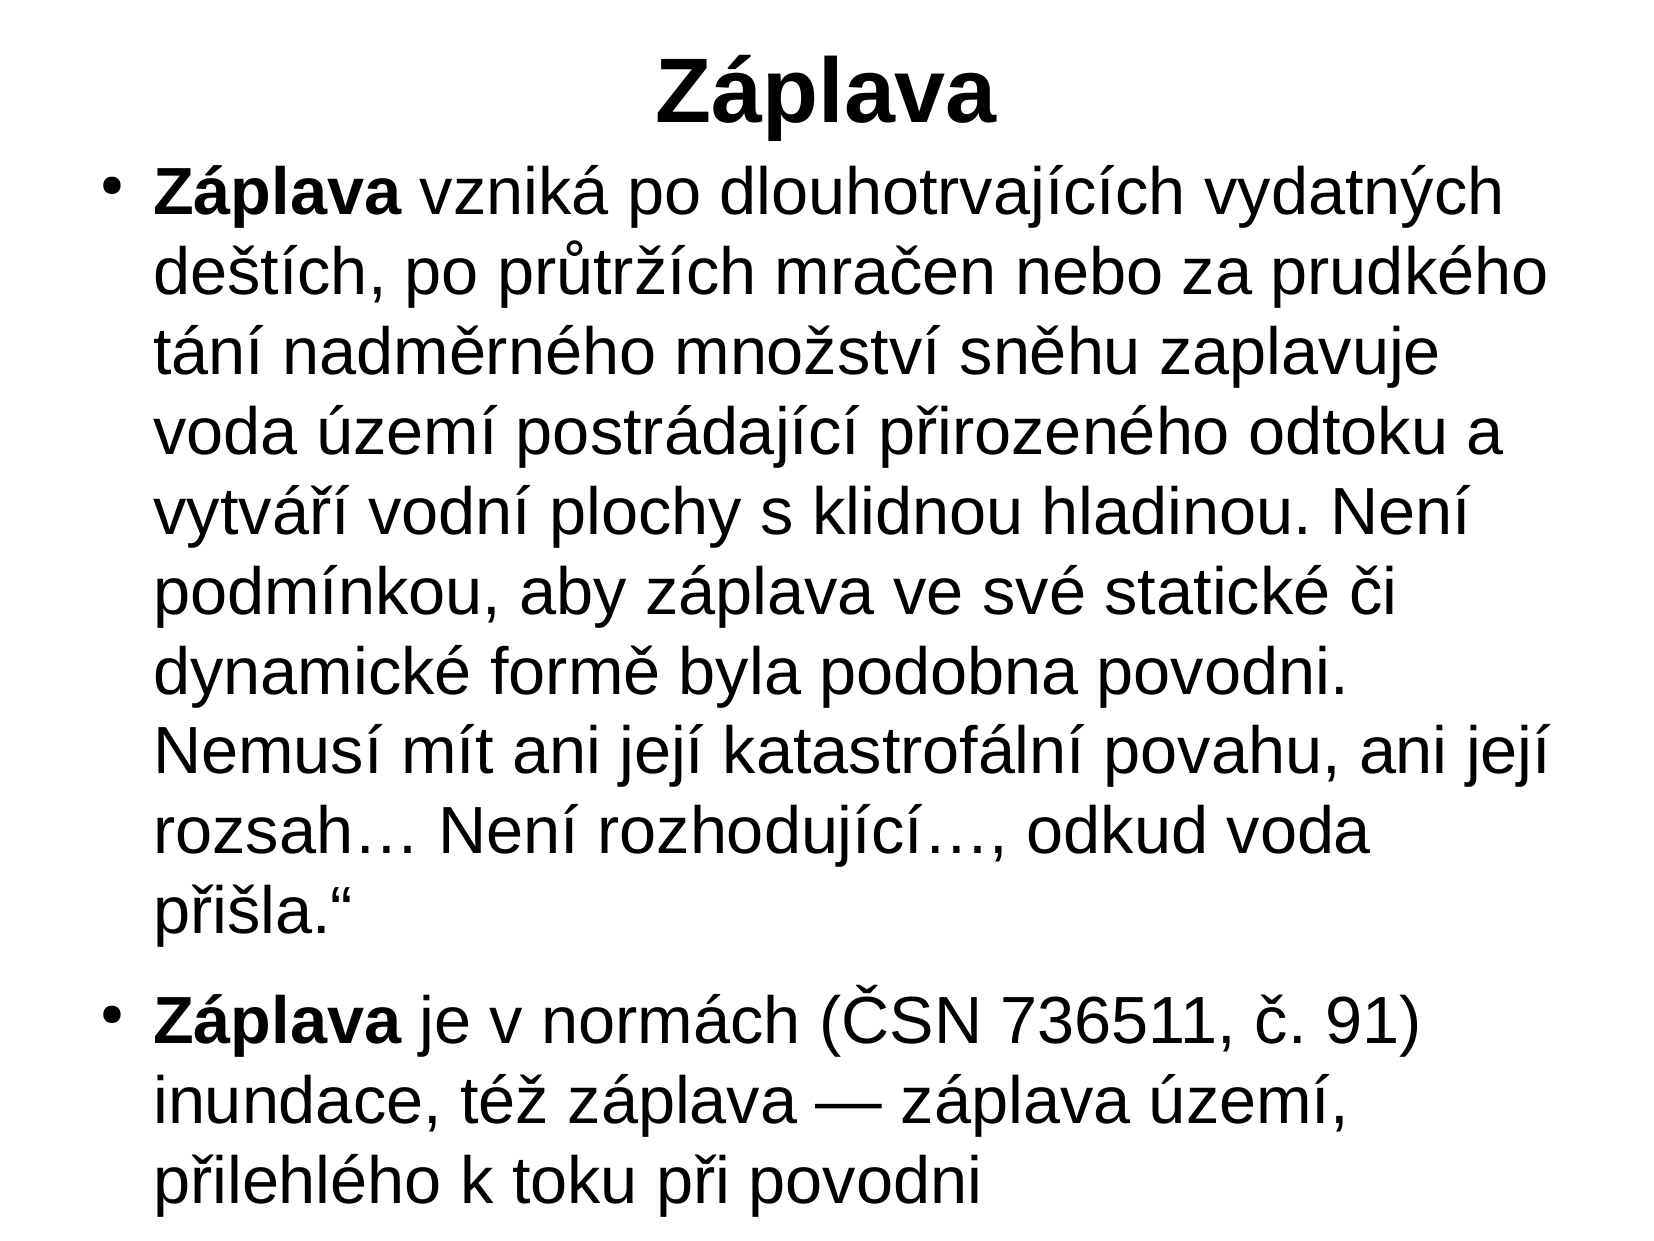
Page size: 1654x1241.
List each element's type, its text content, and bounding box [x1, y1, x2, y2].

title Záplava [82, 0, 1572, 147]
list Záplava vzniká po dlouhotrvajících vydatných deštích, po průtržích mračen nebo za prudkého tání nadměrného množství sněhu zaplavuje voda území postrádající přirozeného odtoku a vytváří vodní plochy s klidnou hladinou. Není podmínkou, aby záplava ve své statické či dynamické formě byla podobna povodni. Nemusí mít ani její katastrofální povahu, ani její rozsah… Není rozhodující…, odkud voda přišla.“ Záplava je v normách (ČSN 736511, č. 91) inundace, též záplava — záplava území, přilehlého k toku při povodni [82, 147, 1572, 1109]
